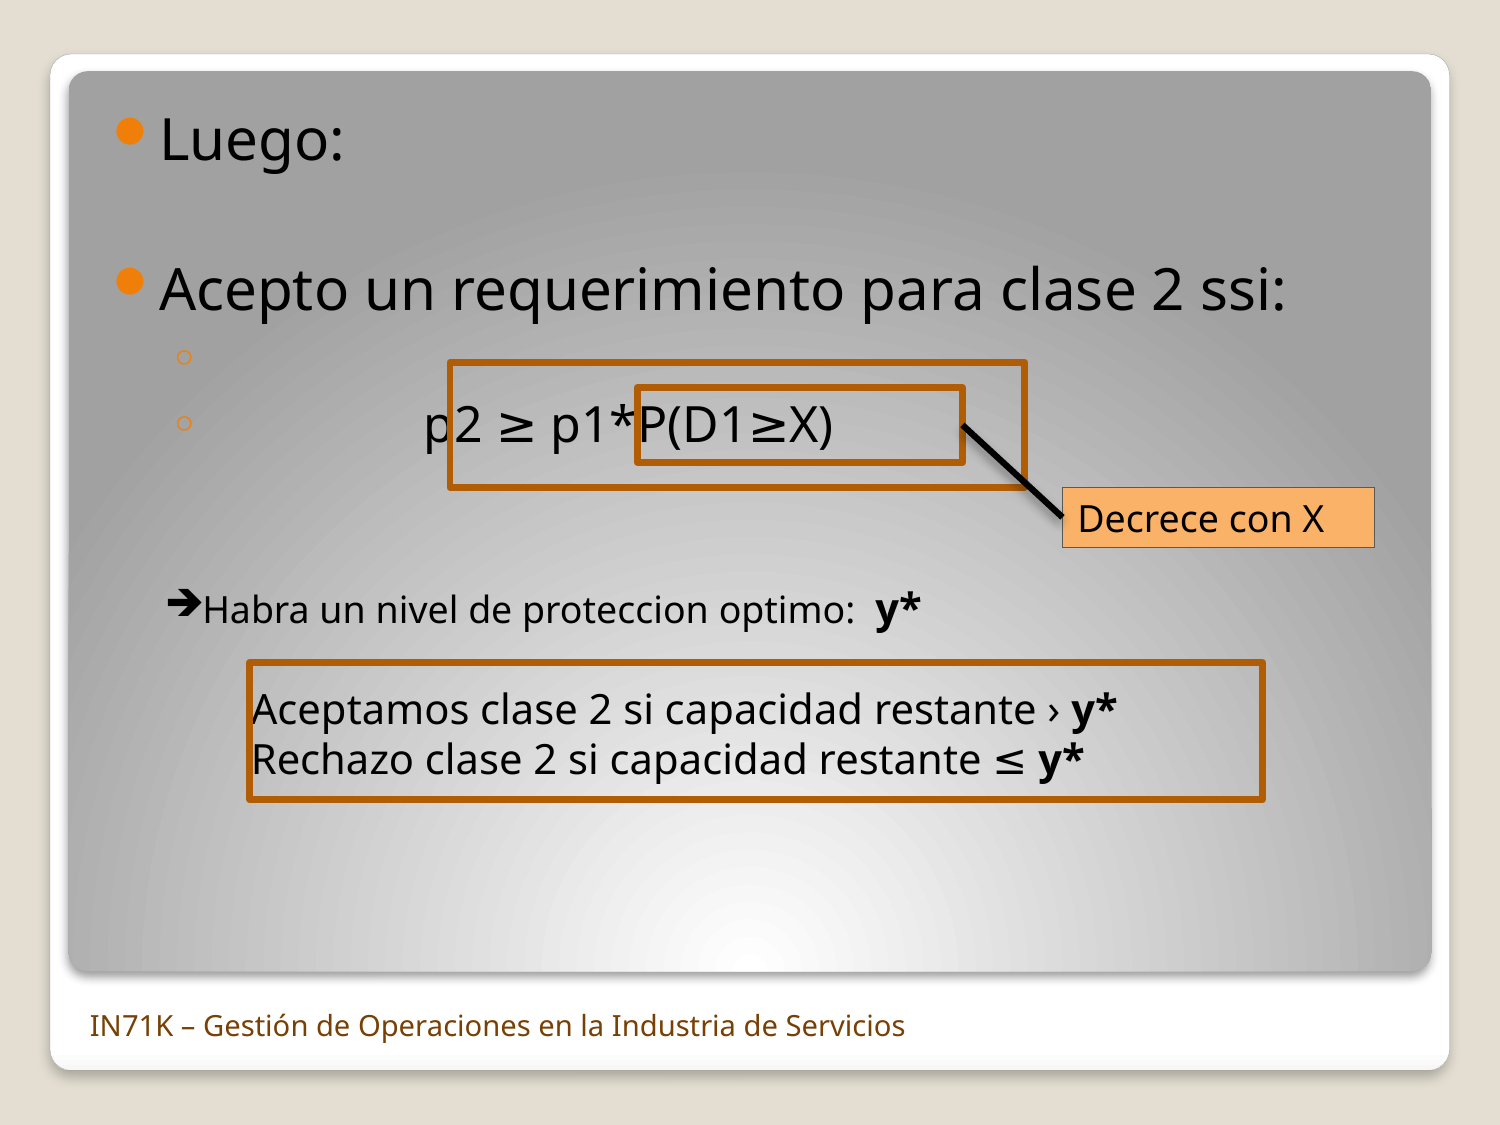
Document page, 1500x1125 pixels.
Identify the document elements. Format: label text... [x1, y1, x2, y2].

text_box [246, 659, 1266, 803]
text_box Decrece con X [1062, 487, 1375, 548]
text_box [634, 384, 966, 466]
text_box Habra un nivel de proteccion optimo: y* Aceptamos clase 2 si capacidad restante › y* Rechazo clase 2 si capacidad restante ≤ y* [150, 574, 1313, 790]
text_box IN71K – Gestión de Operaciones en la Industria de Servicios [74, 999, 1263, 1050]
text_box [962, 424, 1063, 519]
text_box [447, 359, 1028, 491]
list Luego: Acepto un requerimiento para clase 2 ssi: p2 ≥ p1*P(D1≥X) [82, 86, 1425, 550]
